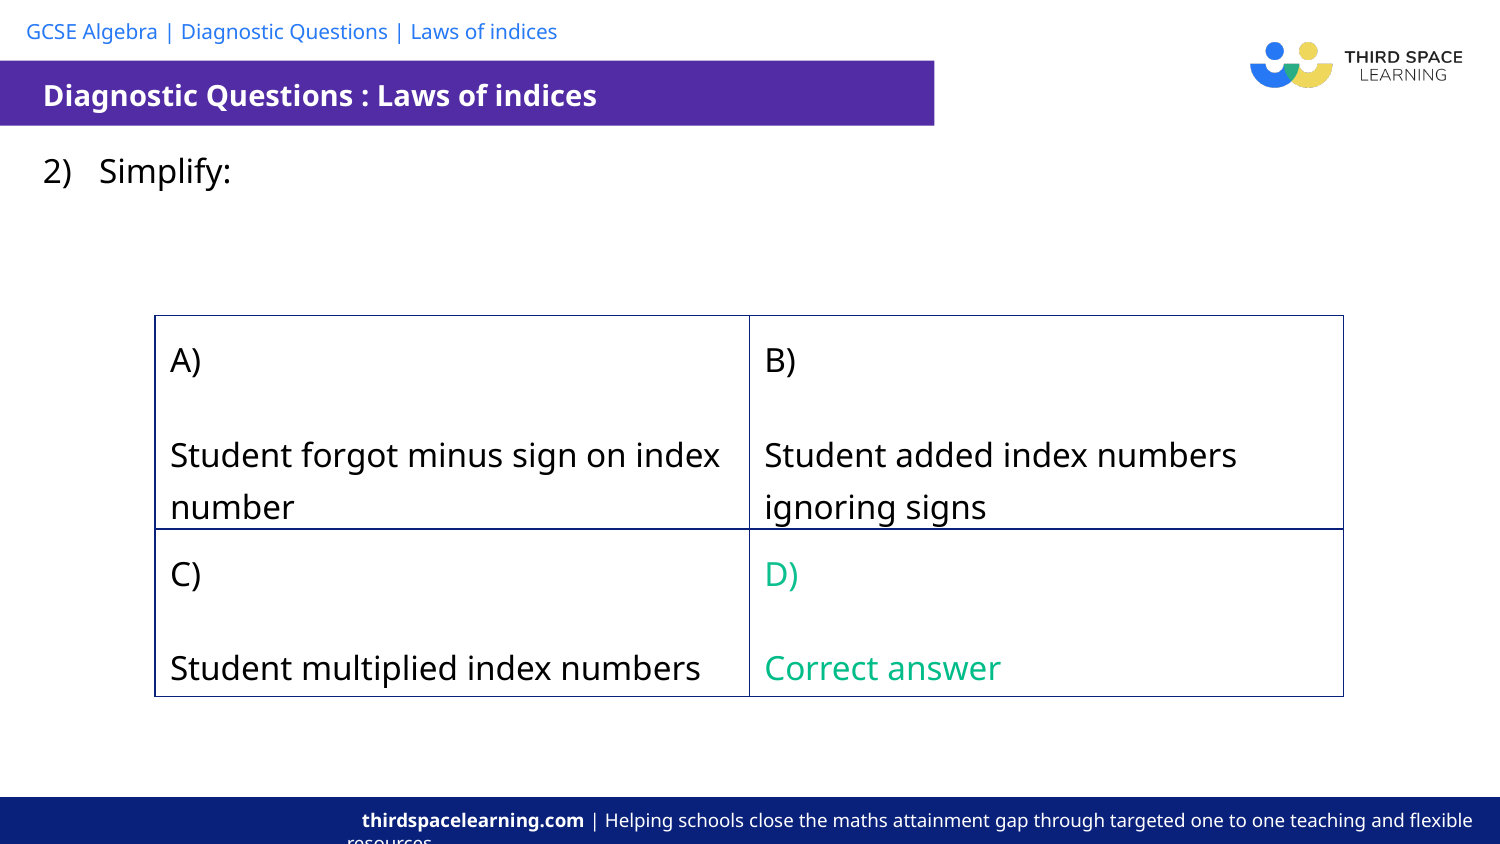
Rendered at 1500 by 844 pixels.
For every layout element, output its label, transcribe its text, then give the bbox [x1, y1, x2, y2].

text_box Diagnostic Questions : Laws of indices [27, 61, 778, 127]
picture [1250, 33, 1465, 99]
